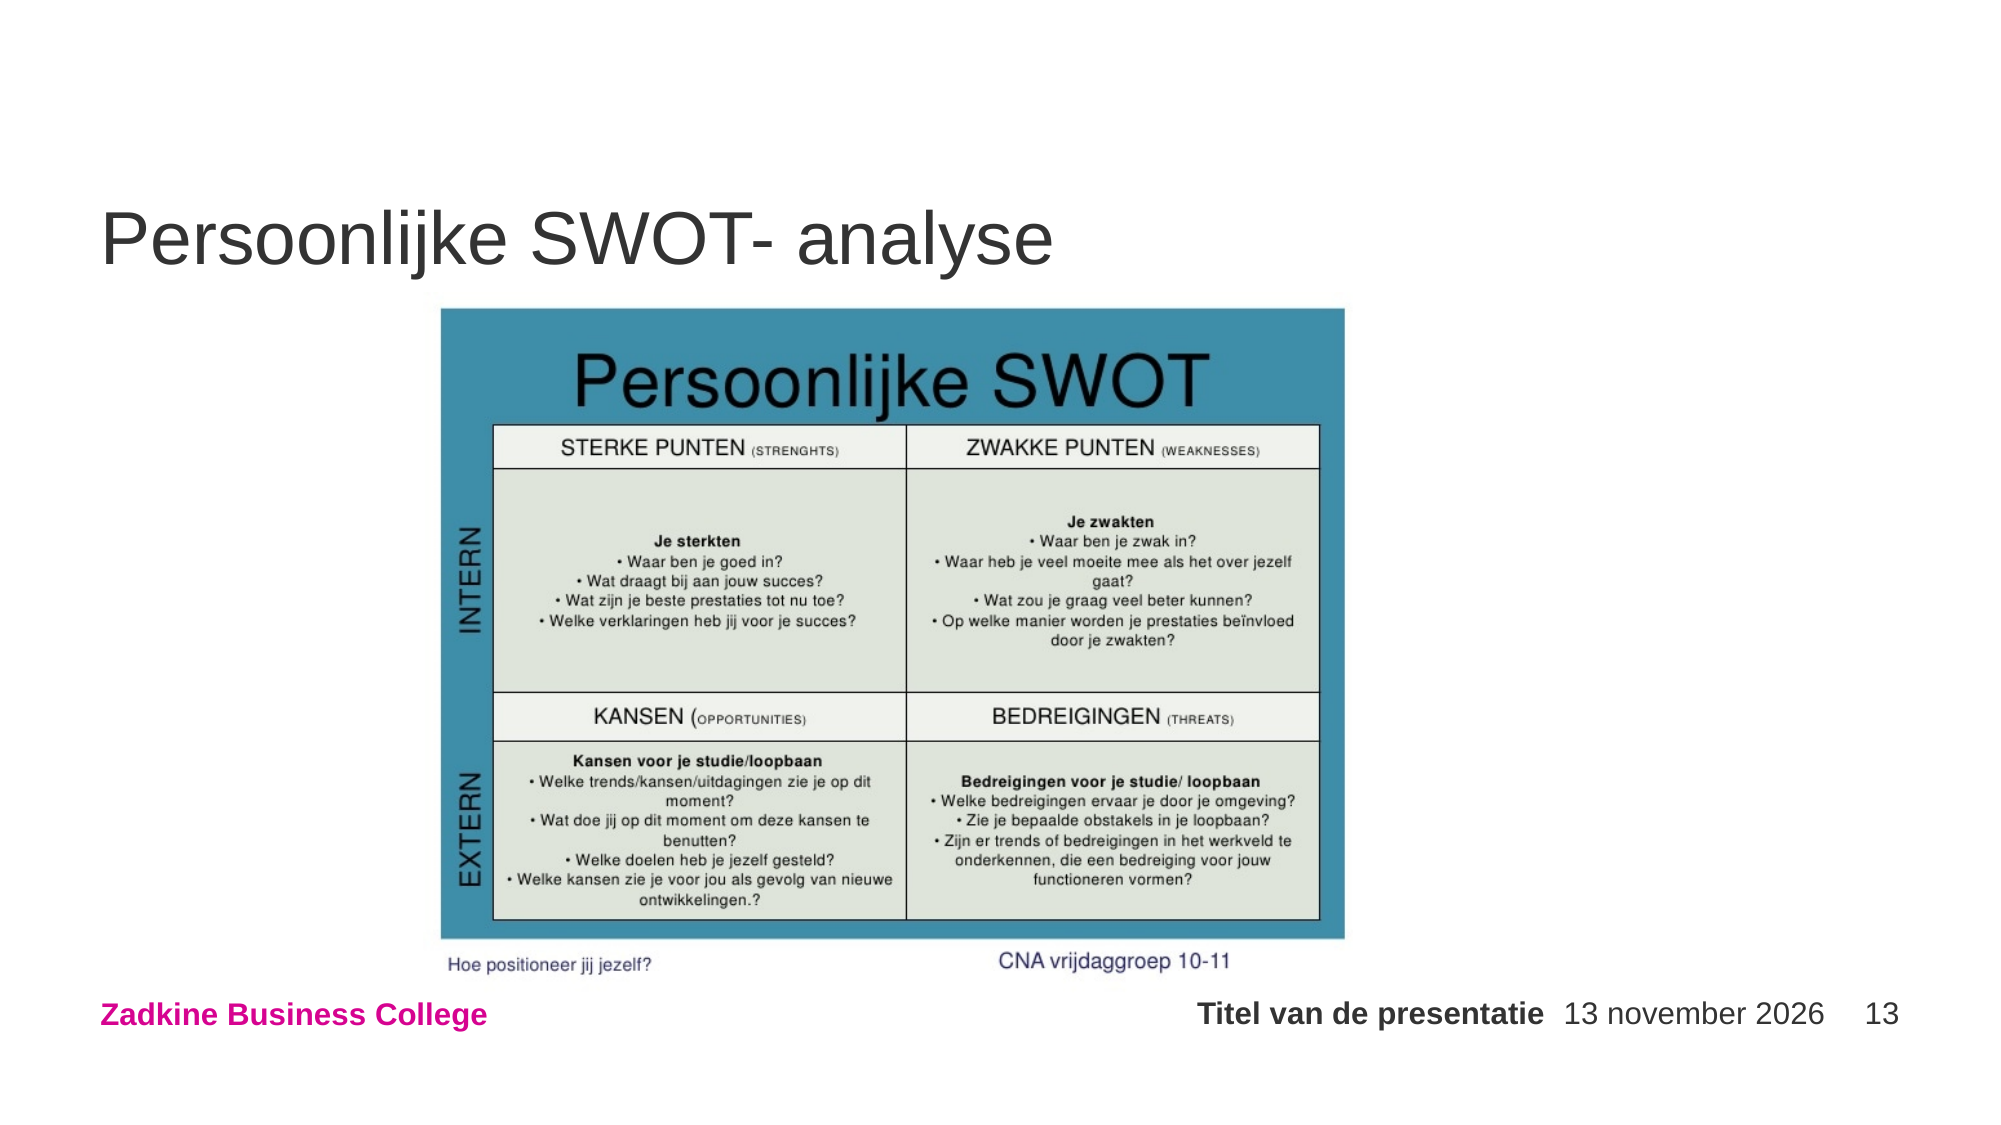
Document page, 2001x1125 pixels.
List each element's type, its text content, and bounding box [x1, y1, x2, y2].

list Persoonlijke SWOT- analyse [100, 189, 1900, 280]
slide_number 13 [1825, 993, 1900, 1033]
picture [423, 292, 1363, 994]
footer Titel van de presentatie [870, 993, 1546, 1033]
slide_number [1546, 993, 1825, 1033]
